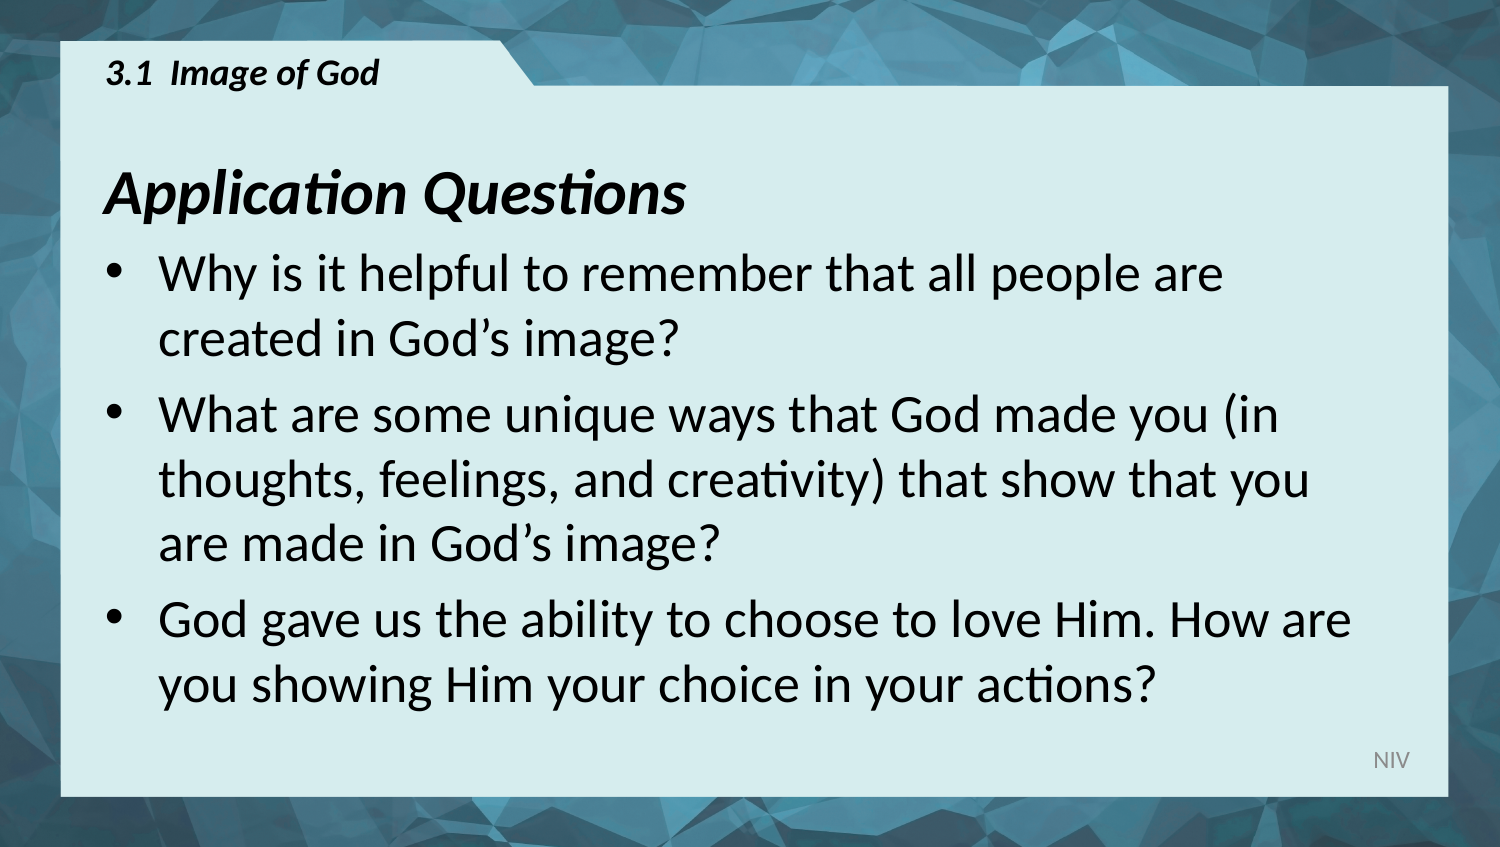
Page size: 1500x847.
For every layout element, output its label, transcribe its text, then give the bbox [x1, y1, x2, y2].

footer NIV [950, 736, 1425, 782]
picture [0, 0, 1500, 847]
title 3.1 Image of God [89, 33, 1420, 108]
list Application Questions Why is it helpful to remember that all people are created in God’s image? What are some unique ways that God made you (in thoughts, feelings, and creativity) that show that you are made in God’s image? God gave us the ability to choose to love Him. How are you showing Him your choice in your actions? [89, 141, 1403, 722]
